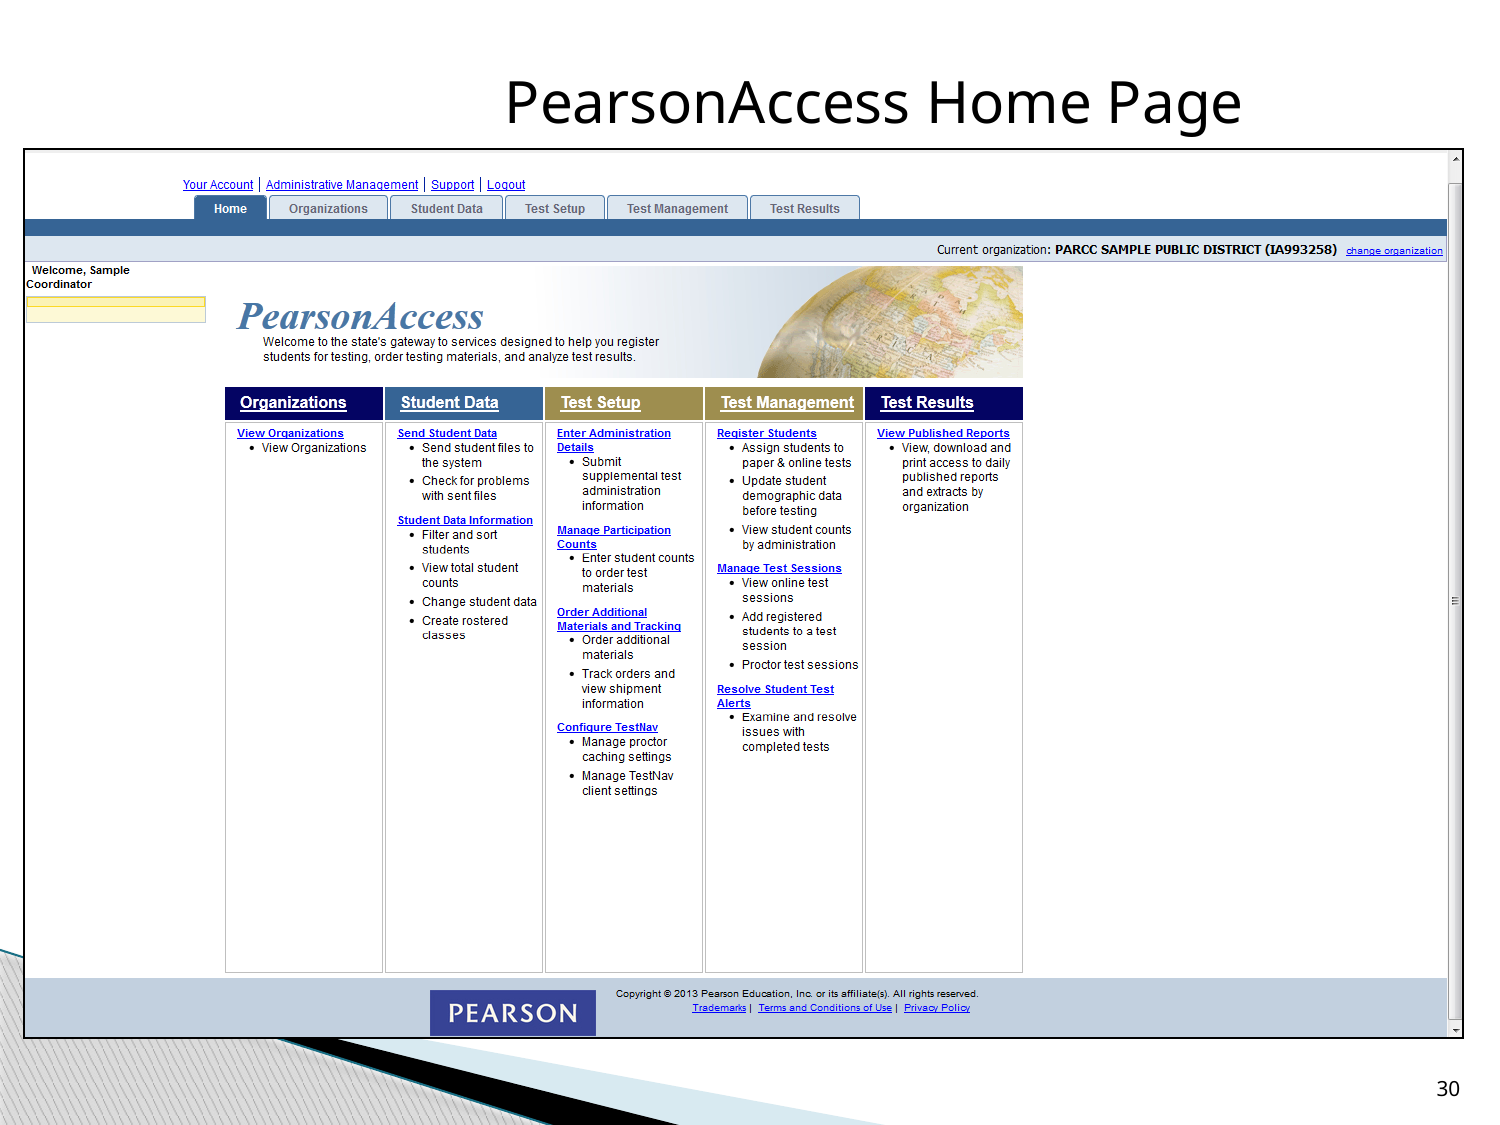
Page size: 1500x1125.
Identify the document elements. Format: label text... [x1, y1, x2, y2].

slide_number 30 [1418, 1051, 1479, 1112]
text_box PearsonAccess Home Page [462, 0, 1500, 200]
picture [24, 149, 1463, 1038]
